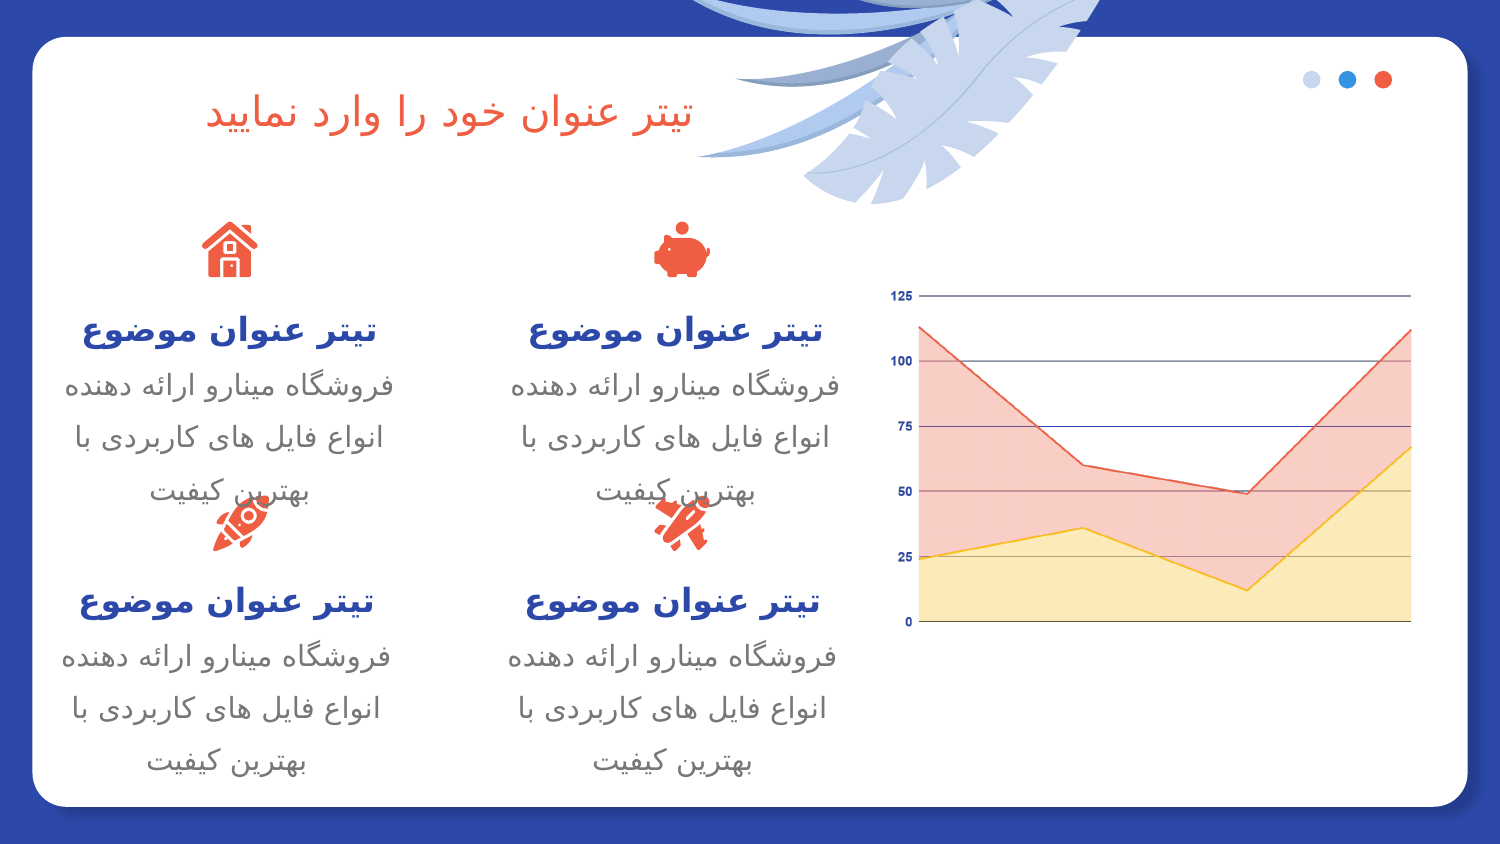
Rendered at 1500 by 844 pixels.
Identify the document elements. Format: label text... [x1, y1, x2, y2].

text_box تیتر عنوان موضوع فروشگاه مینارو ارائه دهنده انواع فایل های کاربردی با بهترین کیفیت [30, 552, 423, 784]
text_box تیتر عنوان موضوع فروشگاه مینارو ارائه دهنده انواع فایل های کاربردی با بهترین کیفیت [33, 281, 426, 514]
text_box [653, 495, 711, 552]
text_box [654, 221, 711, 278]
picture [871, 269, 1430, 648]
text_box تیتر عنوان خود را وارد نمایید [166, 77, 734, 142]
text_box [201, 221, 259, 278]
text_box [212, 495, 270, 552]
text_box تیتر عنوان موضوع فروشگاه مینارو ارائه دهنده انواع فایل های کاربردی با بهترین کیفیت [479, 281, 866, 514]
text_box تیتر عنوان موضوع فروشگاه مینارو ارائه دهنده انواع فایل های کاربردی با بهترین کیفیت [476, 552, 869, 784]
